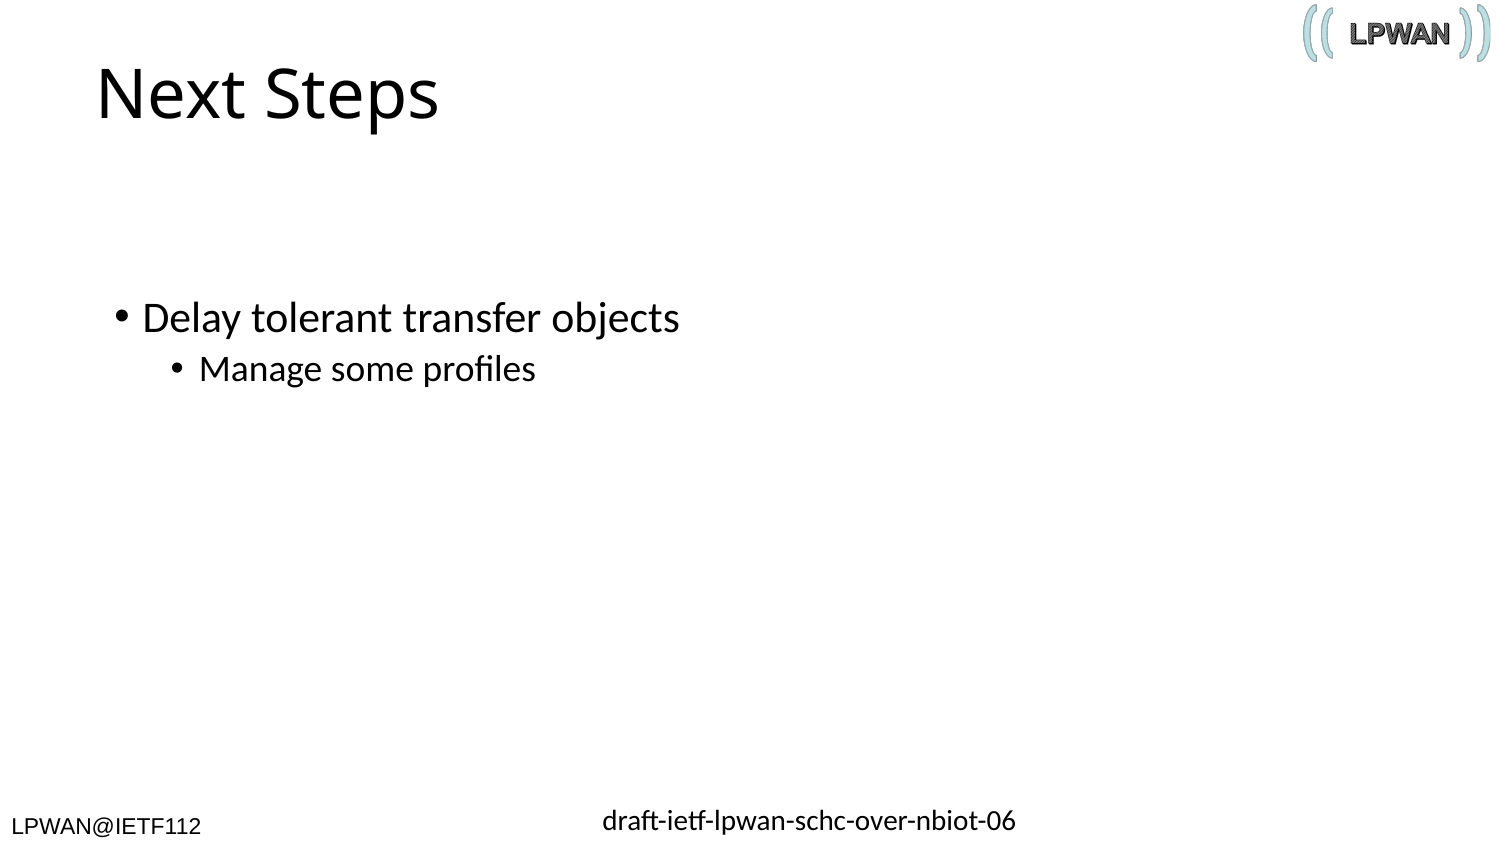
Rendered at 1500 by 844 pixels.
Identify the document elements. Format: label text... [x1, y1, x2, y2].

picture [1303, 4, 1491, 62]
list Delay tolerant transfer objects Manage some profiles [103, 157, 1397, 760]
text_box draft-ietf-lpwan-schc-over-nbiot-06 [587, 793, 1032, 844]
title Next Steps [84, 14, 1378, 178]
